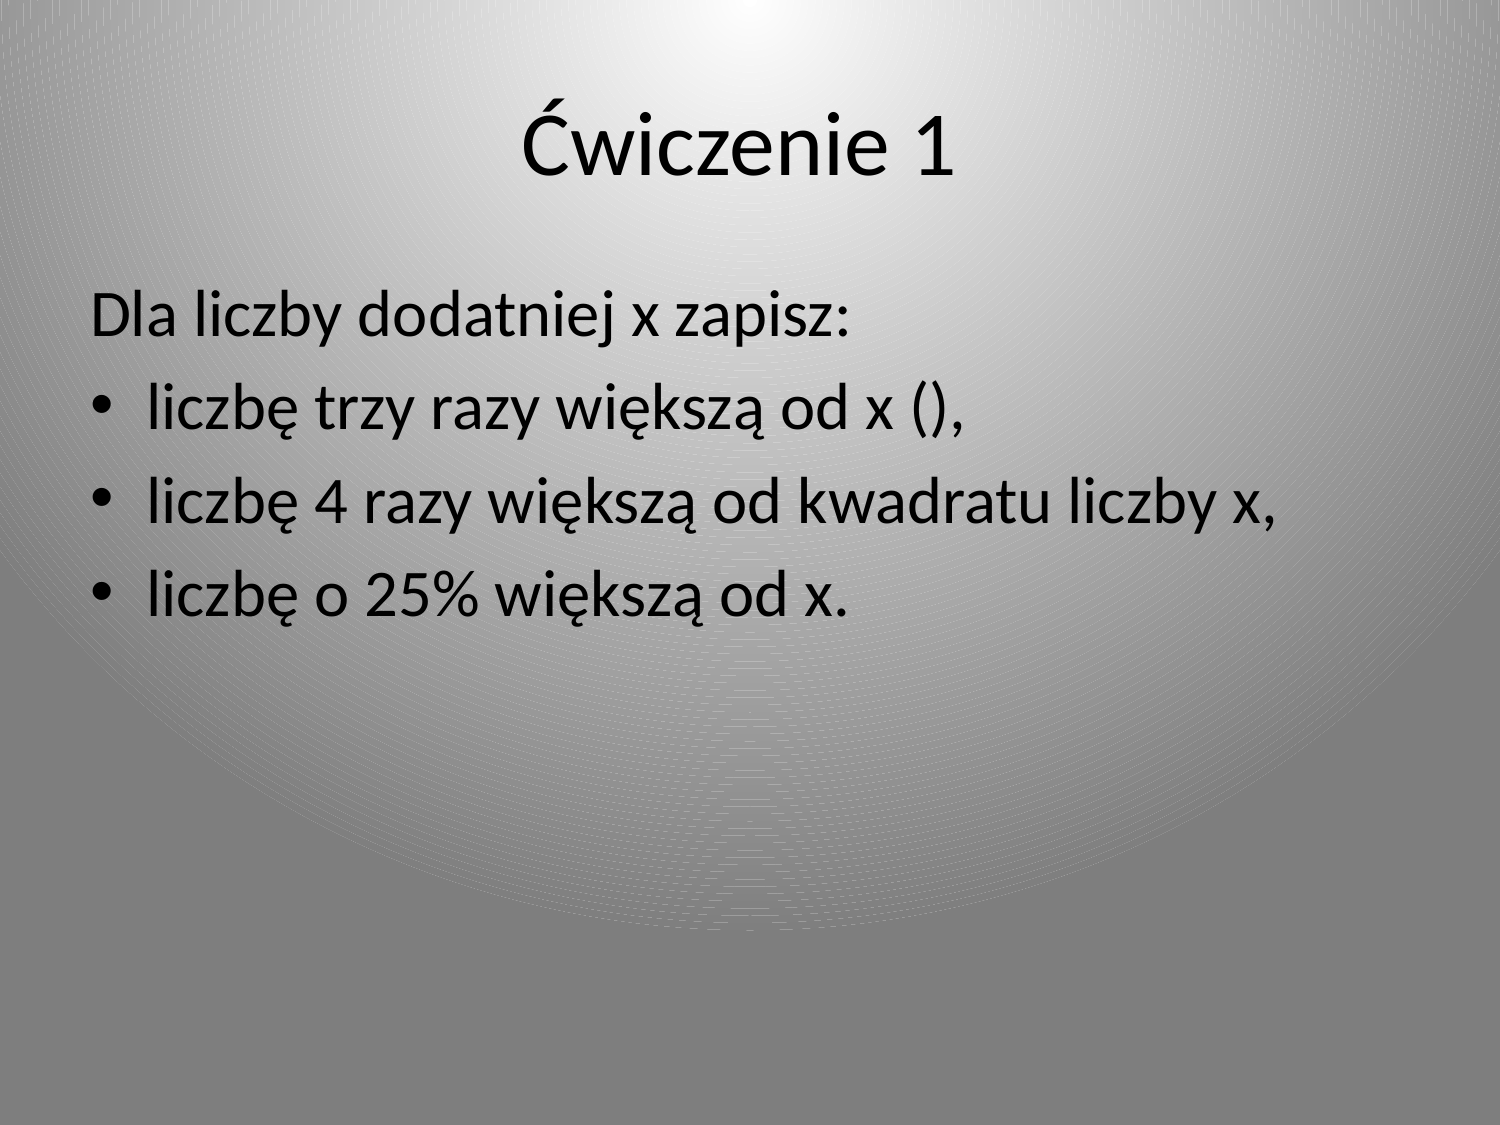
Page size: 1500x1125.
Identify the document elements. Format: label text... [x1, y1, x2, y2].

title Ćwiczenie 1 [75, 45, 1425, 233]
